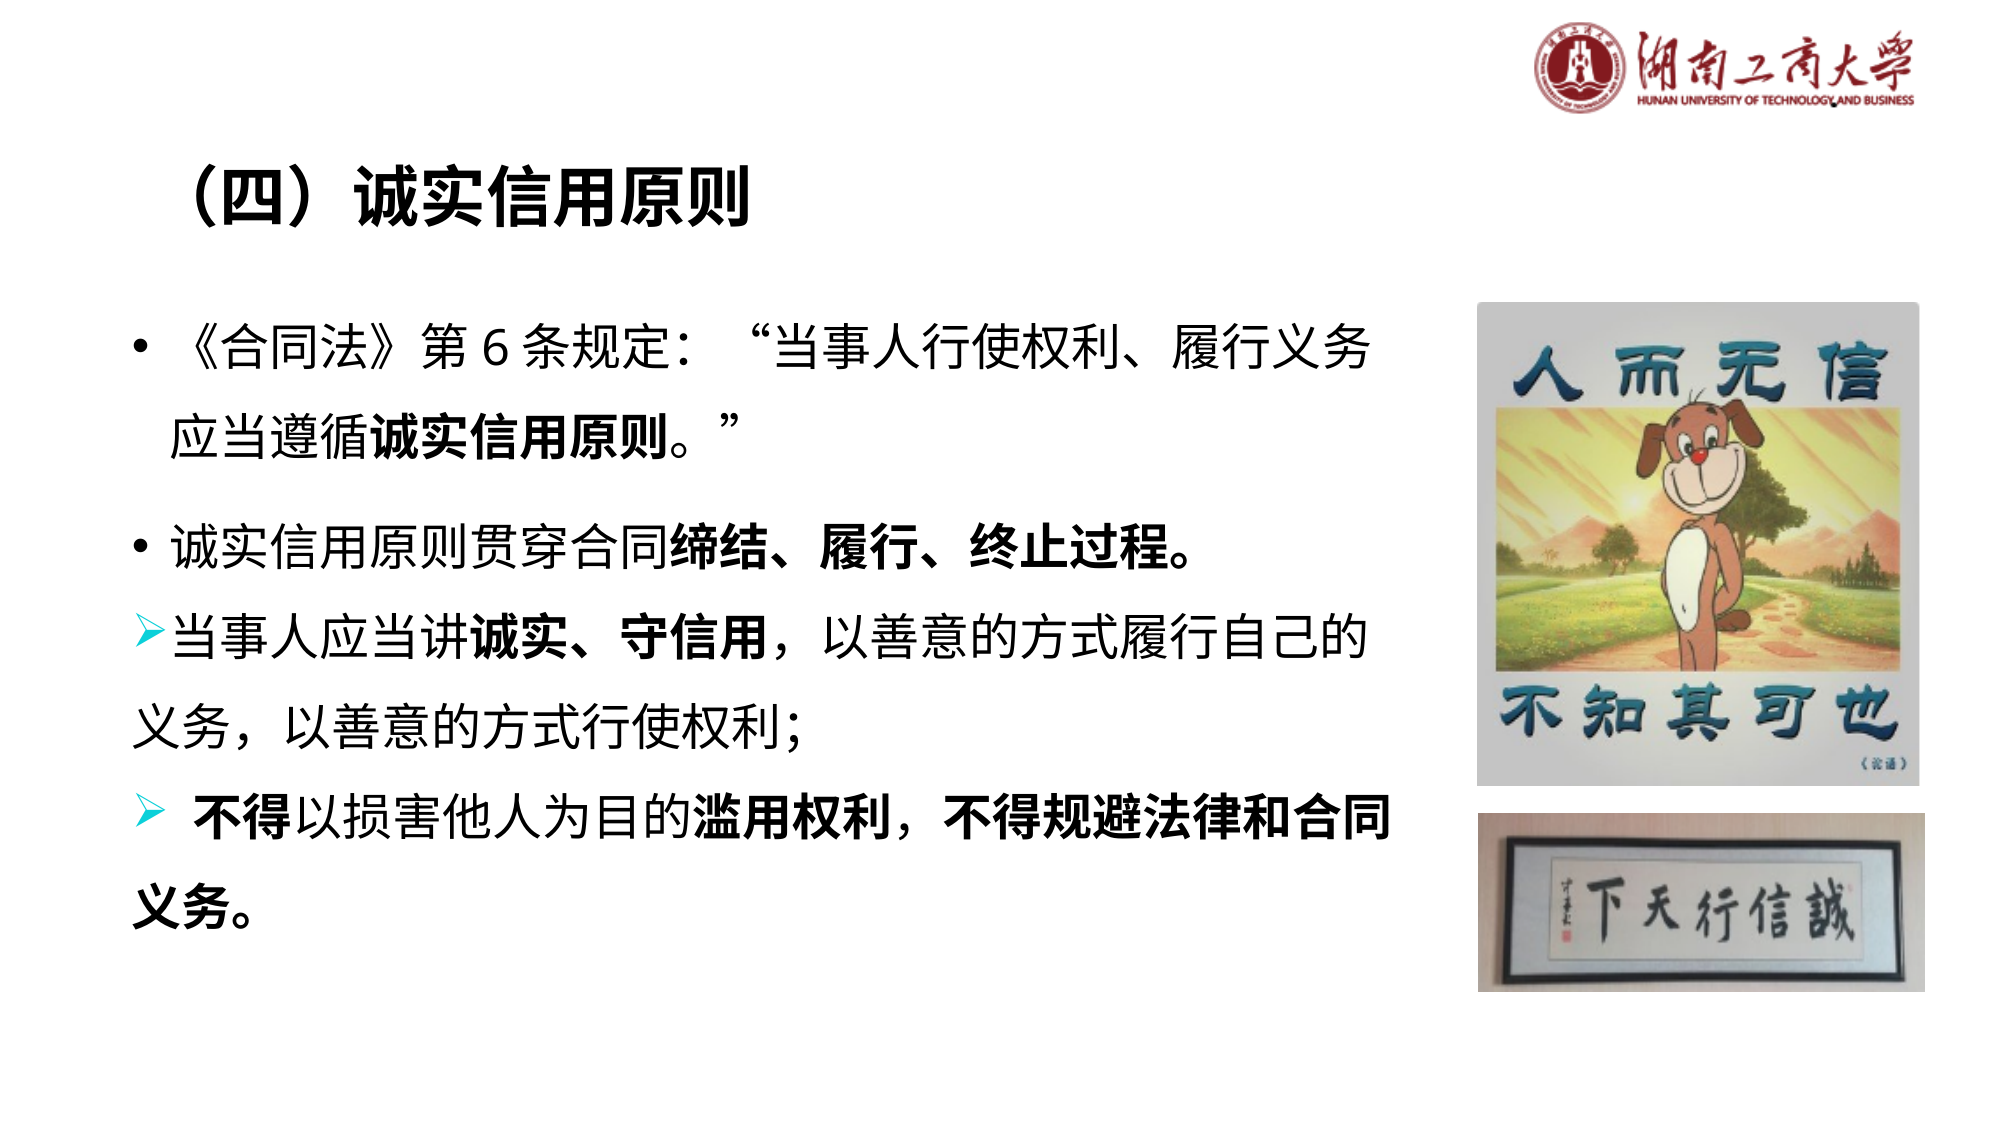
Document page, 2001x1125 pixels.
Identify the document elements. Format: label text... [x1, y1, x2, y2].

picture [1477, 813, 1925, 992]
picture [1477, 302, 1925, 786]
picture [1533, 21, 1922, 117]
list 《合同法》第6条规定：“当事人行使权利、履行义务应当遵循诚实信用原则。” 诚实信用原则贯穿合同缔结、履行、终止过程。 当事人应当讲诚实、守信用，以善意的方式履行自己的义务，以善意的方式行使权利； 不得以损害他人为目的滥用权利，不得规避法律和合同义务。 [116, 277, 1425, 992]
title （四）诚实信用原则 [137, 122, 1863, 278]
